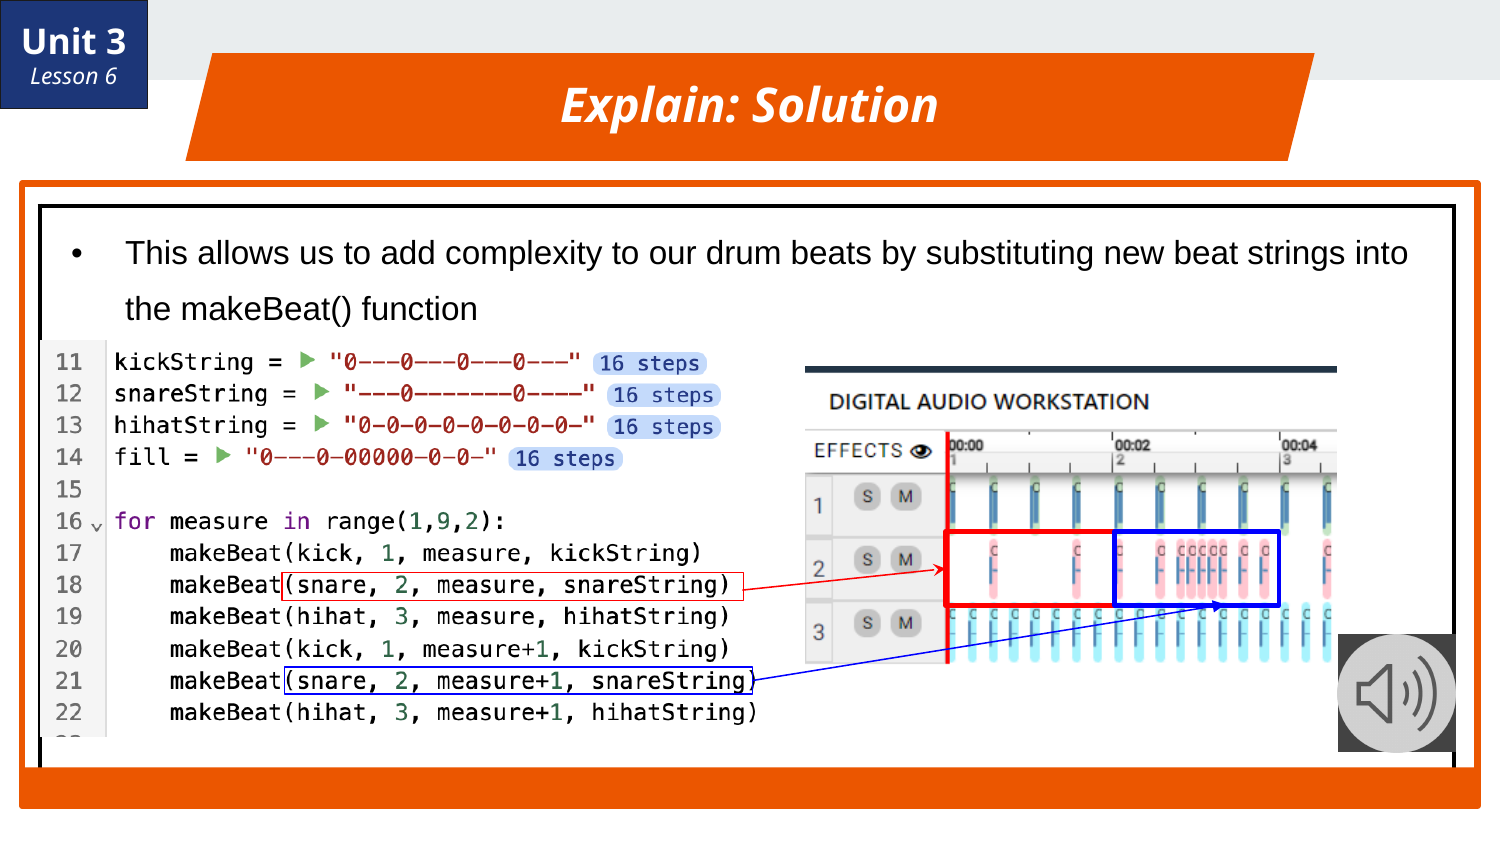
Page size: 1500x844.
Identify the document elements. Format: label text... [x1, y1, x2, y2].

picture [25, 186, 1475, 804]
text_box [185, 53, 1315, 161]
title Explain: Solution [221, 60, 1279, 155]
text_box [742, 570, 946, 591]
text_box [752, 604, 1226, 681]
text_box Unit 3 Lesson 6 [0, 0, 148, 109]
